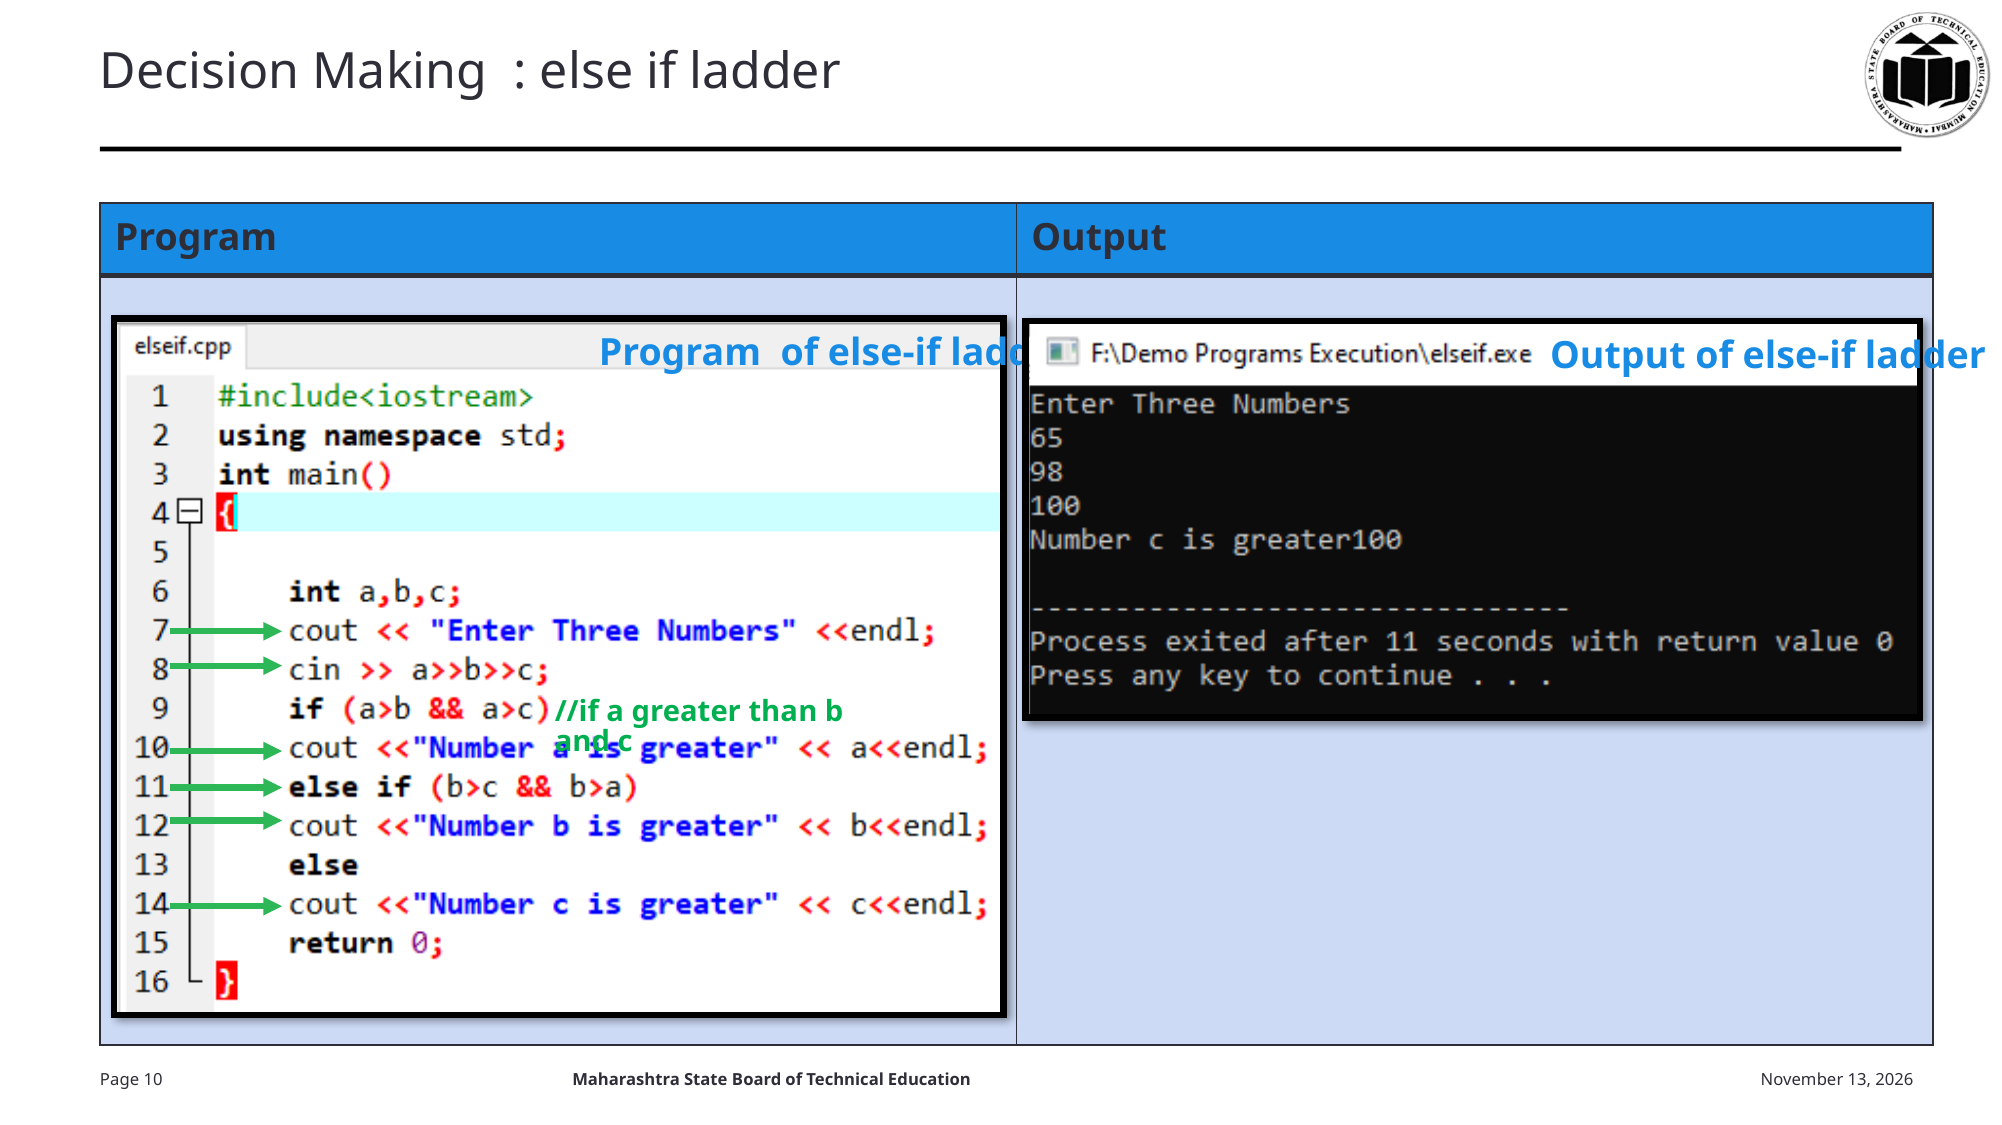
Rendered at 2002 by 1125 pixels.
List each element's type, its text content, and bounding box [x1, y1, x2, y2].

table_header Program [101, 204, 1016, 273]
table_cell [101, 278, 1016, 1044]
picture [116, 321, 1001, 1013]
text_box Program of else-if ladder [998, 320, 1022, 381]
title Decision Making : else if ladder [99, 48, 1901, 145]
table_cell [1017, 278, 1932, 322]
picture [1852, 0, 2001, 149]
picture [1028, 323, 1918, 715]
table_header Output [1017, 204, 1932, 273]
text_box Output of else-if ladder [1919, 323, 2001, 384]
table_cell [1017, 381, 1932, 1044]
